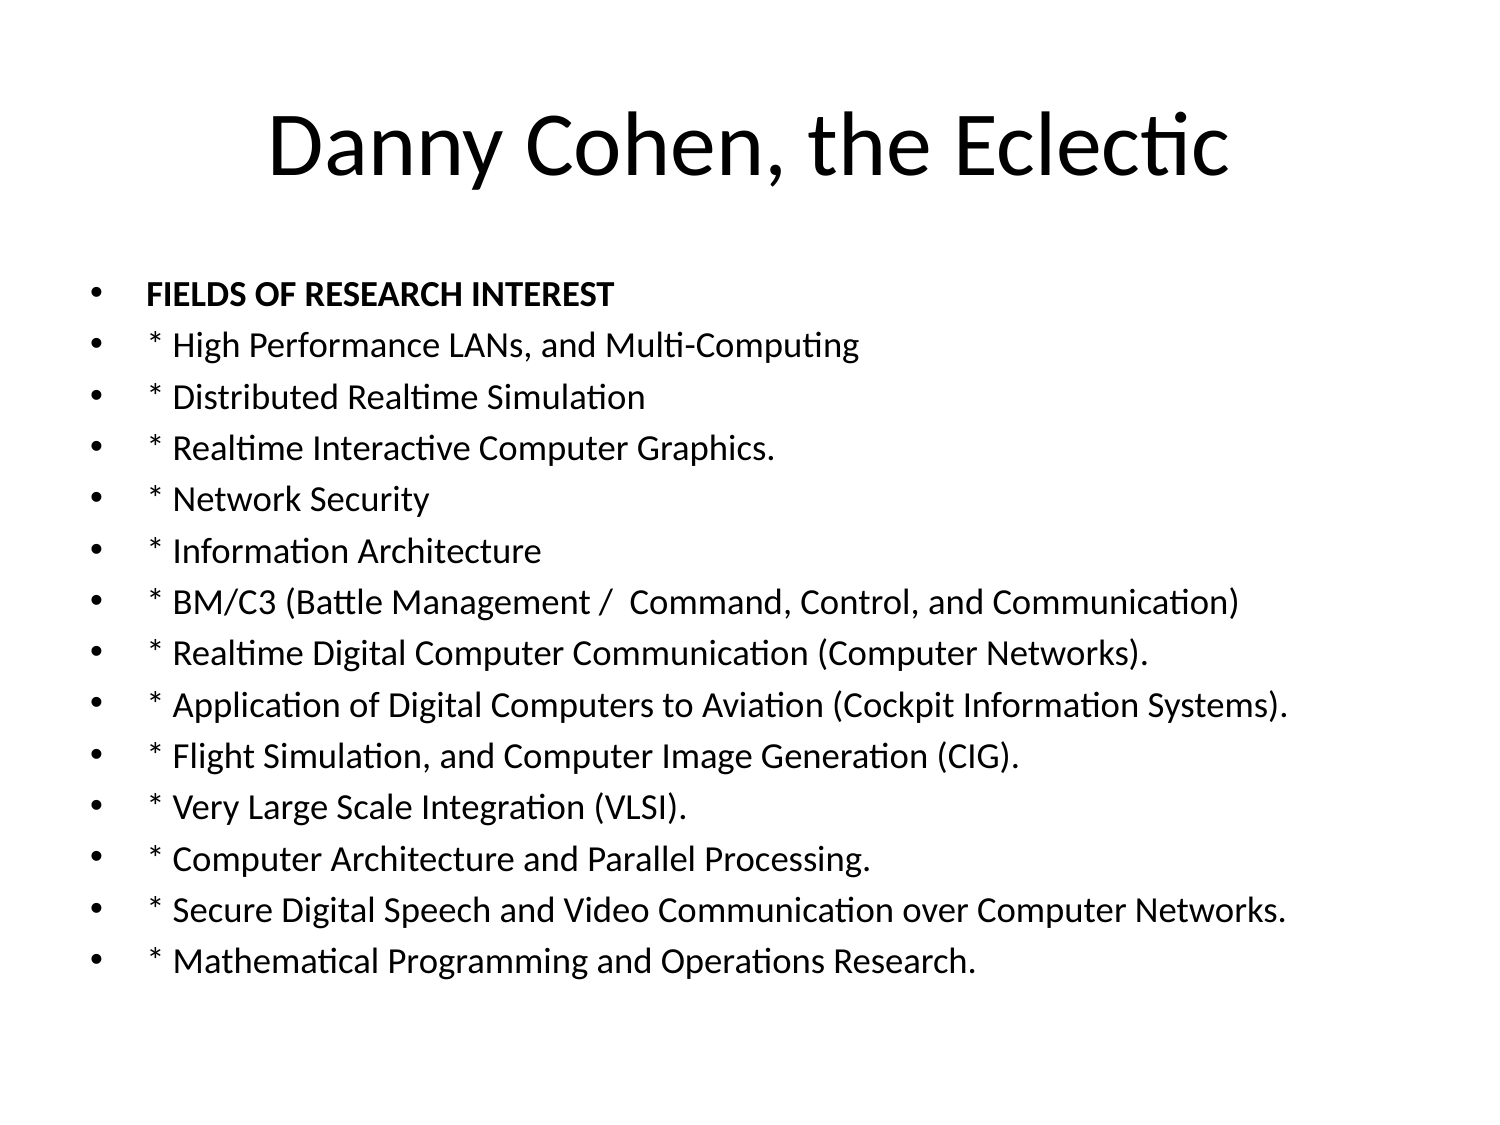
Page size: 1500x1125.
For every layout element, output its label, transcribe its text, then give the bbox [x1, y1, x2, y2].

title Danny Cohen, the Eclectic [75, 45, 1425, 233]
list FIELDS OF RESEARCH INTEREST * High Performance LANs, and Multi-Computing * Distributed Realtime Simulation * Realtime Interactive Computer Graphics. * Network Security * Information Architecture * BM/C3 (Battle Management / Command, Control, and Communication) * Realtime Digital Computer Communication (Computer Networks). * Application of Digital Computers to Aviation (Cockpit Information Systems). * Flight Simulation, and Computer Image Generation (CIG). * Very Large Scale Integration (VLSI). * Computer Architecture and Parallel Processing. * Secure Digital Speech and Video Communication over Computer Networks. * Mathematical Programming and Operations Research. [75, 262, 1425, 1005]
